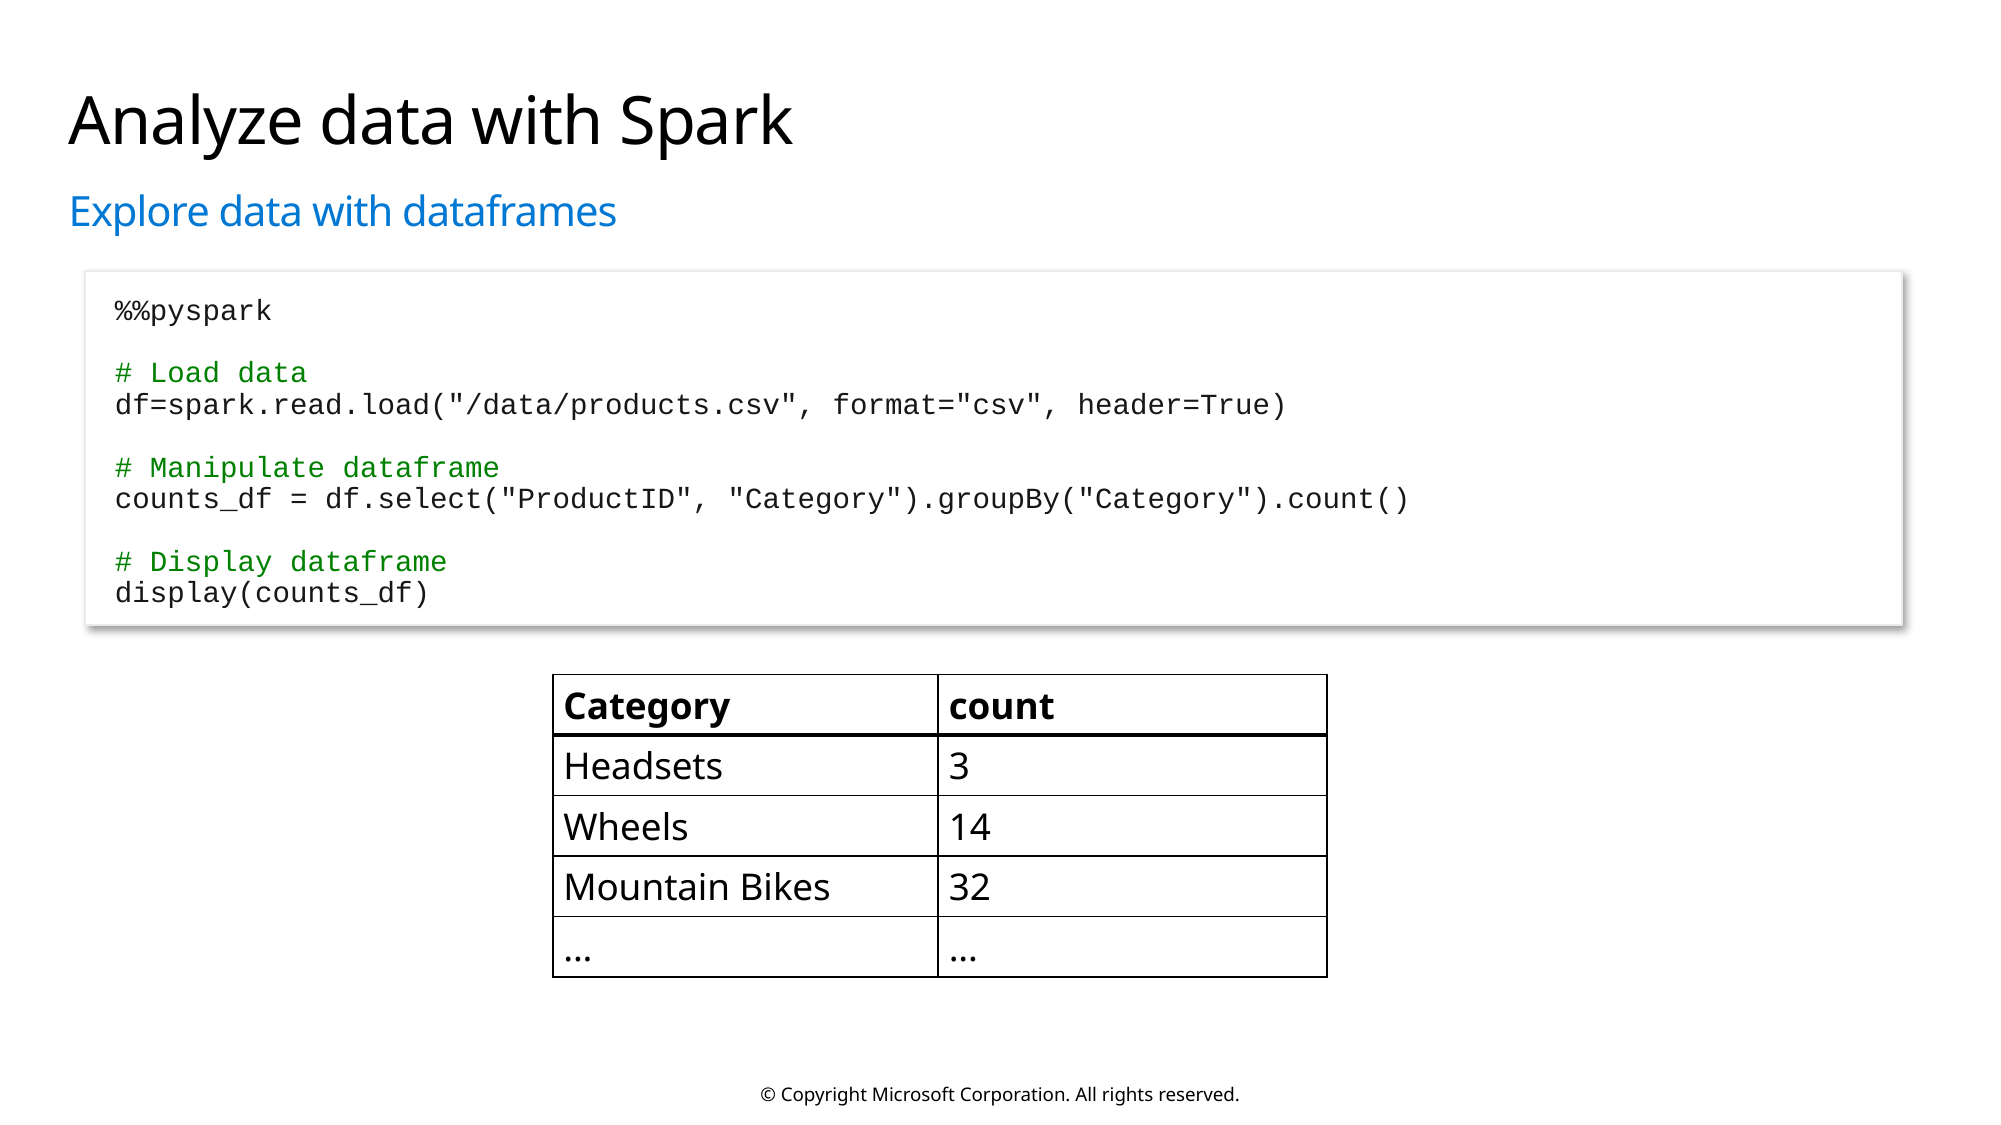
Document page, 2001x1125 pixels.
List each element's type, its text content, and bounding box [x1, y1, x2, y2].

table_cell Headsets [554, 737, 937, 795]
title Analyze data with Spark [68, 72, 1930, 177]
table_cell 14 [939, 796, 1326, 855]
table_cell 32 [939, 857, 1326, 916]
table_cell ... [554, 917, 937, 976]
list Explore data with dataframes [68, 177, 1930, 244]
table_header count [939, 675, 1326, 733]
table_header Category [554, 675, 937, 733]
table_cell 3 [939, 737, 1326, 795]
text_box %%pyspark # Load data df=spark.read.load("/data/products.csv", format="csv", header=True) # Manipulate dataframe counts_df = df.select("ProductID", "Category").groupBy("Category").count() # Display dataframe display(counts_df) [84, 270, 1903, 626]
table_cell ... [939, 917, 1326, 976]
table_cell Mountain Bikes [554, 857, 937, 916]
table_cell Wheels [554, 796, 937, 855]
